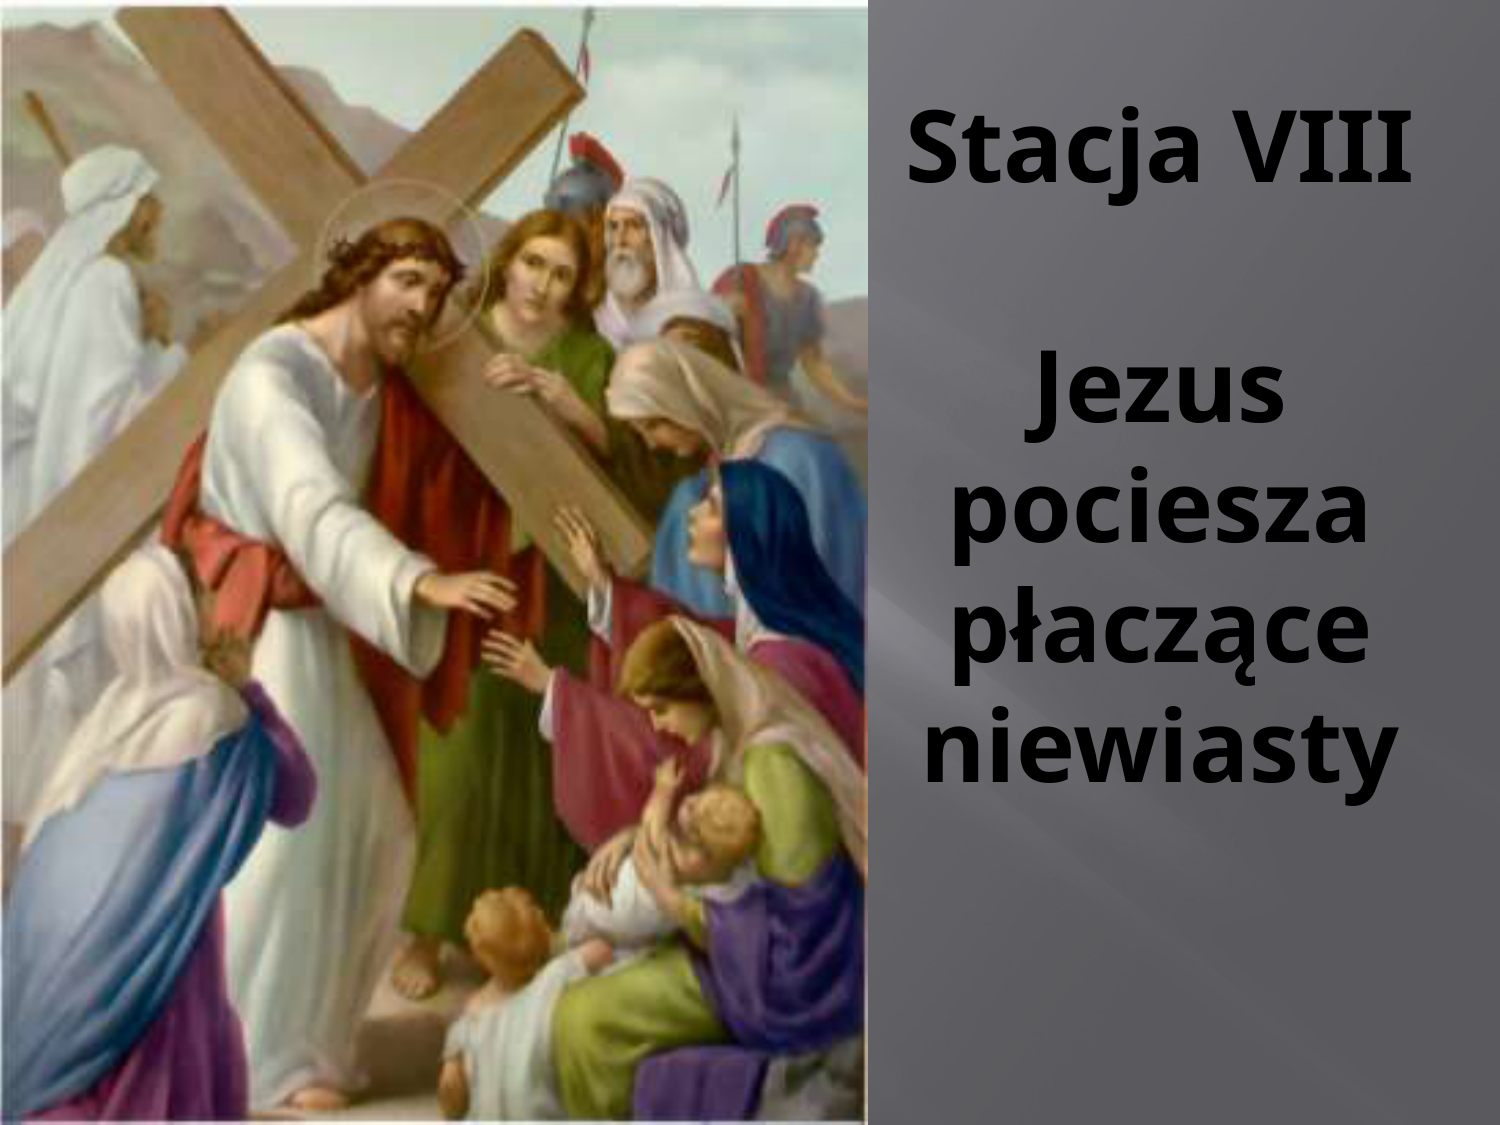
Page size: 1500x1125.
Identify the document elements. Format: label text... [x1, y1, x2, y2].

title Stacja VIII Jezus pociesza płaczące niewiasty [868, 0, 1500, 1125]
picture [0, 0, 868, 1125]
